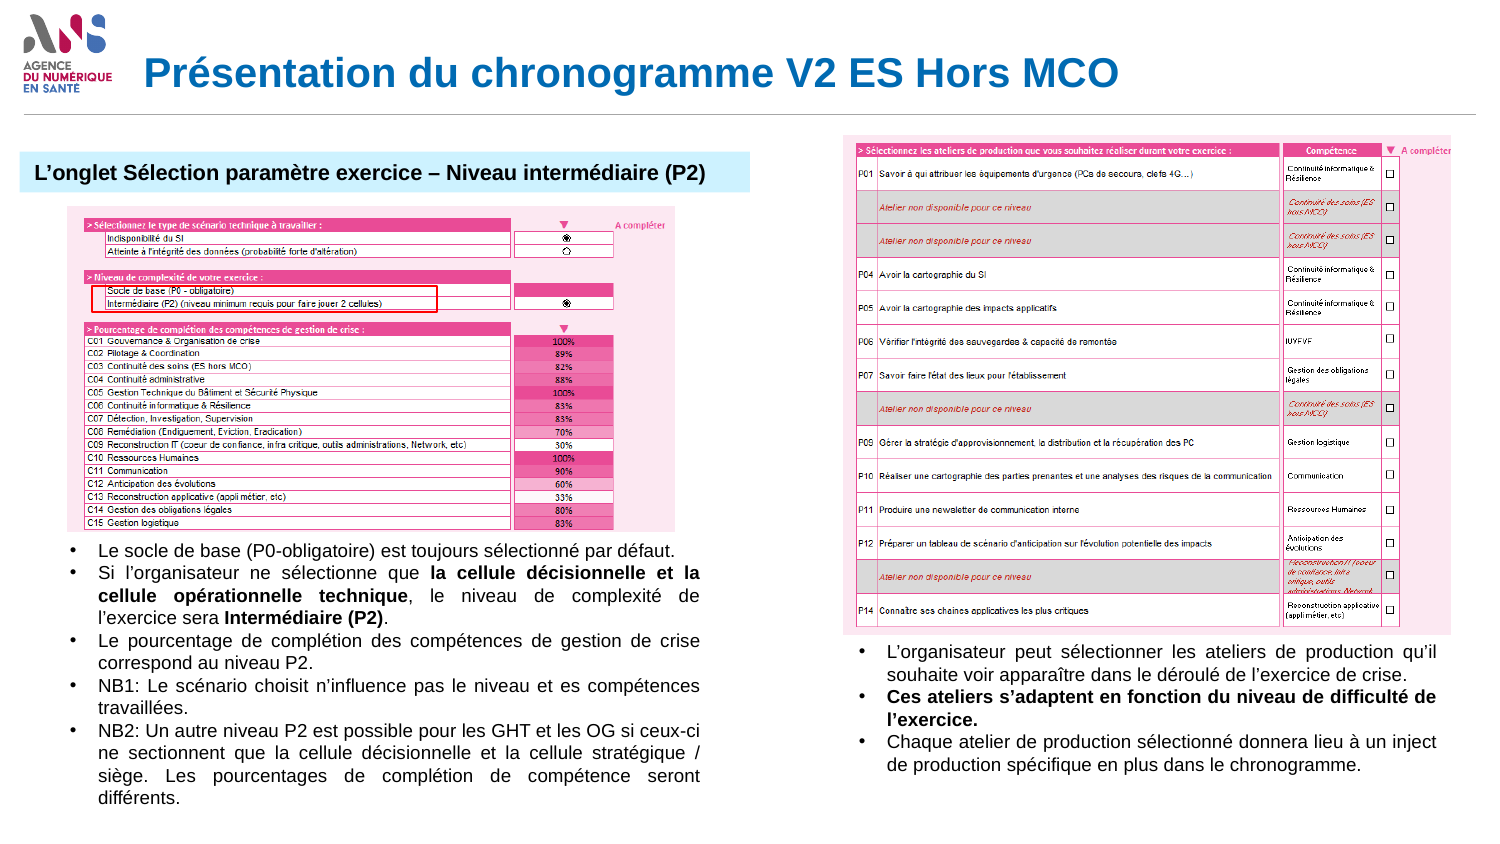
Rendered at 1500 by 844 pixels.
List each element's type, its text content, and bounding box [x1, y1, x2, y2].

picture [843, 135, 1452, 636]
text_box Présentation du chronogramme V2 ES Hors MCO [143, 20, 1148, 96]
text_box L’organisateur peut sélectionner les ateliers de production qu’il souhaite voir apparaître dans le déroulé de l’exercice de crise. Ces ateliers s’adaptent en fonction du niveau de difficulté de l’exercice. Chaque atelier de production sélectionné donnera lieu à un inject de production spécifique en plus dans le chronogramme. [843, 642, 1451, 783]
picture [67, 206, 676, 532]
picture [23, 14, 112, 93]
text_box Le socle de base (P0-obligatoire) est toujours sélectionné par défaut. Si l’organisateur ne sélectionne que la cellule décisionnelle et la cellule opérationnelle technique, le niveau de complexité de l’exercice sera Intermédiaire (P2). Le pourcentage de complétion des compétences de gestion de crise correspond au niveau P2. NB1: Le scénario choisit n’influence pas le niveau et es compétences travaillées. NB2: Un autre niveau P2 est possible pour les GHT et les OG si ceux-ci ne sectionnent que la cellule décisionnelle et la cellule stratégique / siège. Les pourcentages de complétion de compétence seront différents. [55, 531, 715, 817]
text_box L’onglet Sélection paramètre exercice – Niveau intermédiaire (P2) [19, 151, 750, 193]
